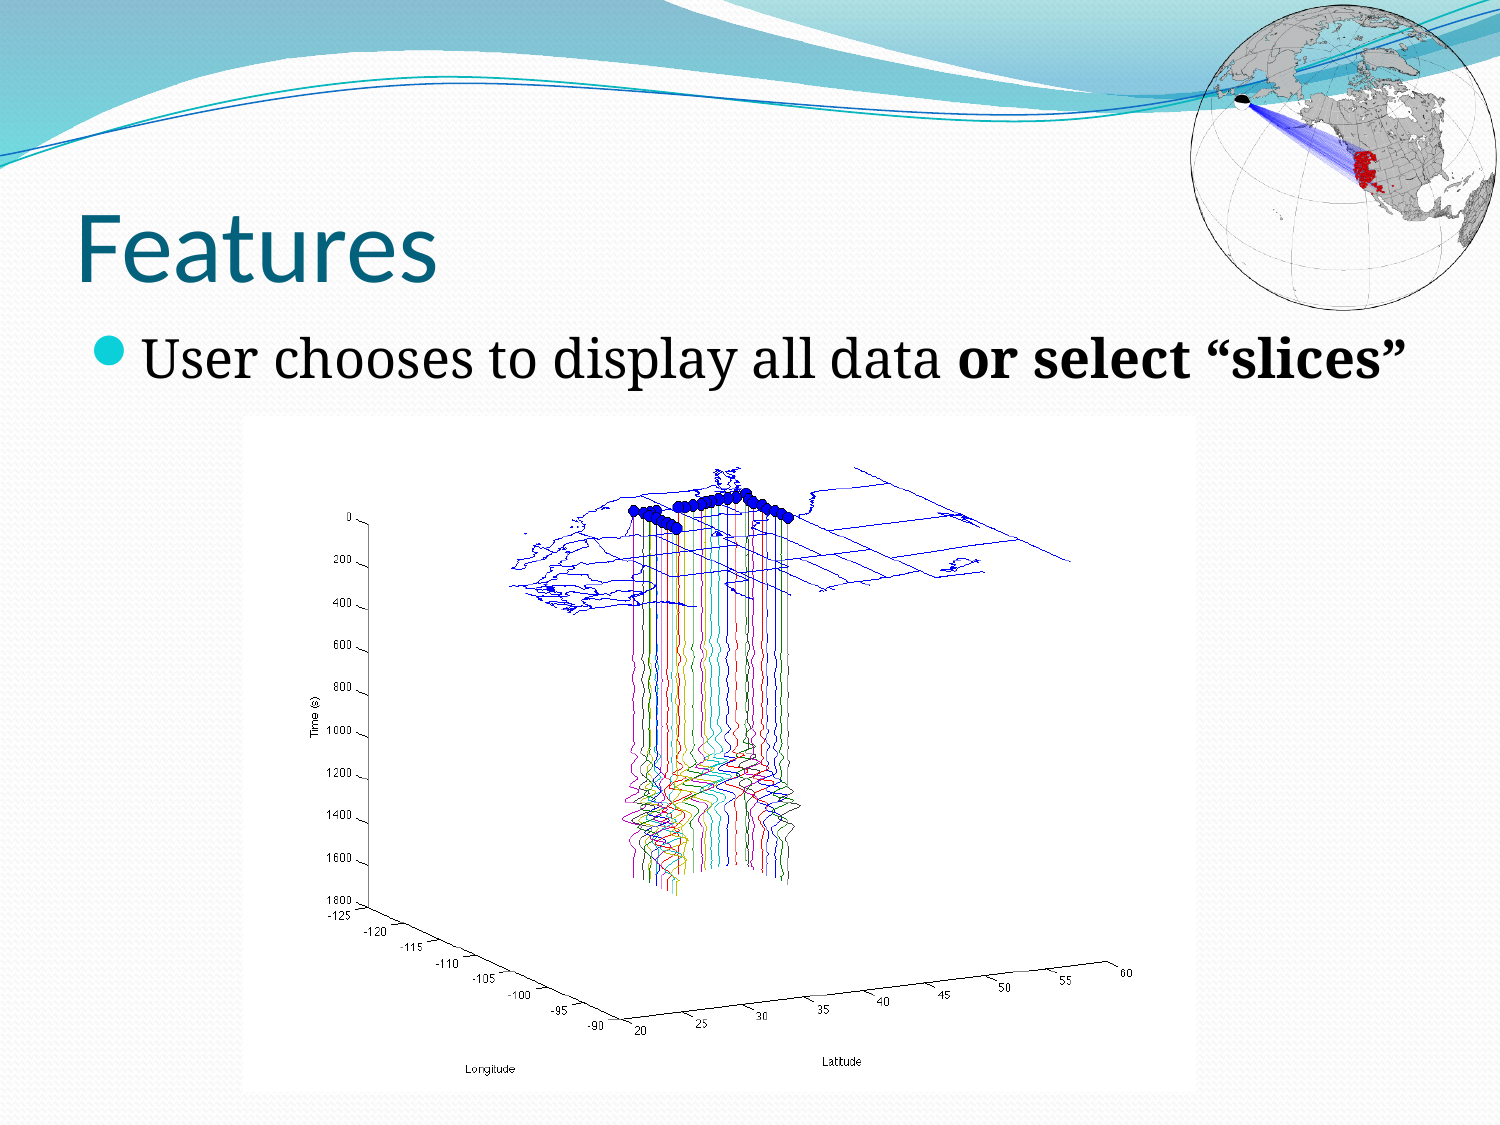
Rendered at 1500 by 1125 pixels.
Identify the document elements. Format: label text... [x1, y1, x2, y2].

picture [1186, 0, 1500, 318]
title Features [75, 115, 1179, 303]
picture [242, 416, 1196, 1092]
list User chooses to display all data or select “slices” [75, 317, 1425, 1038]
